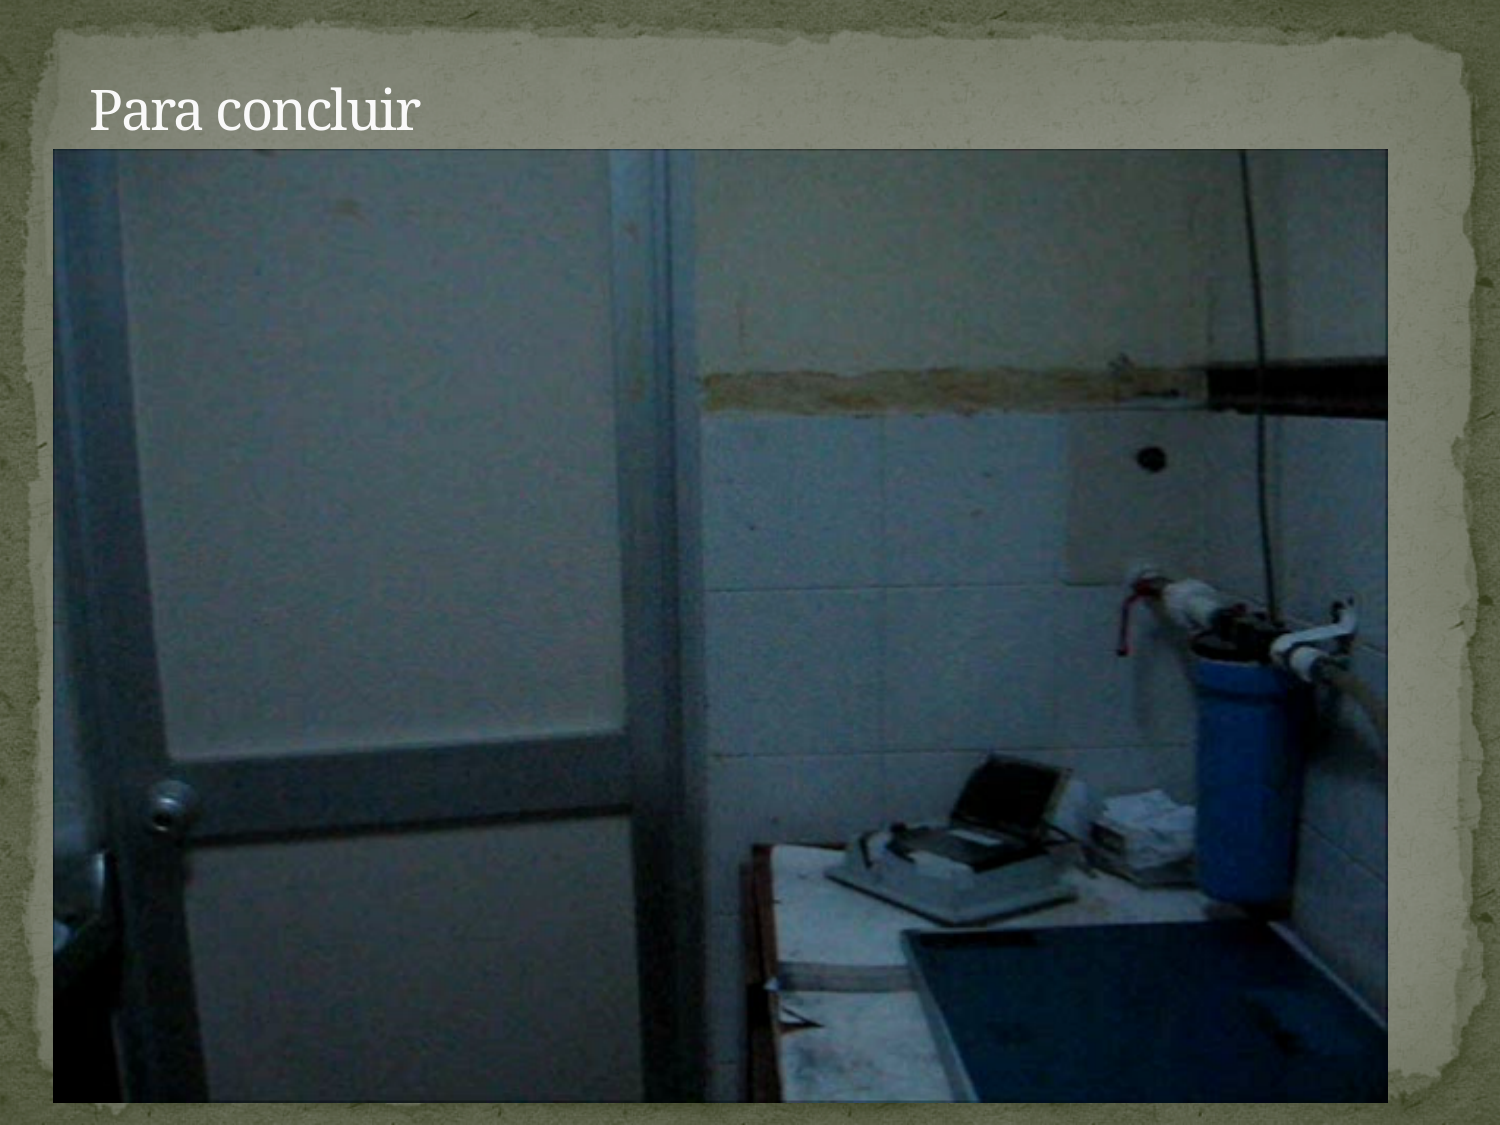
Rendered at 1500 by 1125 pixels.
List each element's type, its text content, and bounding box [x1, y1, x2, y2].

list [57, 152, 1385, 1101]
title Para concluir [74, 66, 1425, 150]
